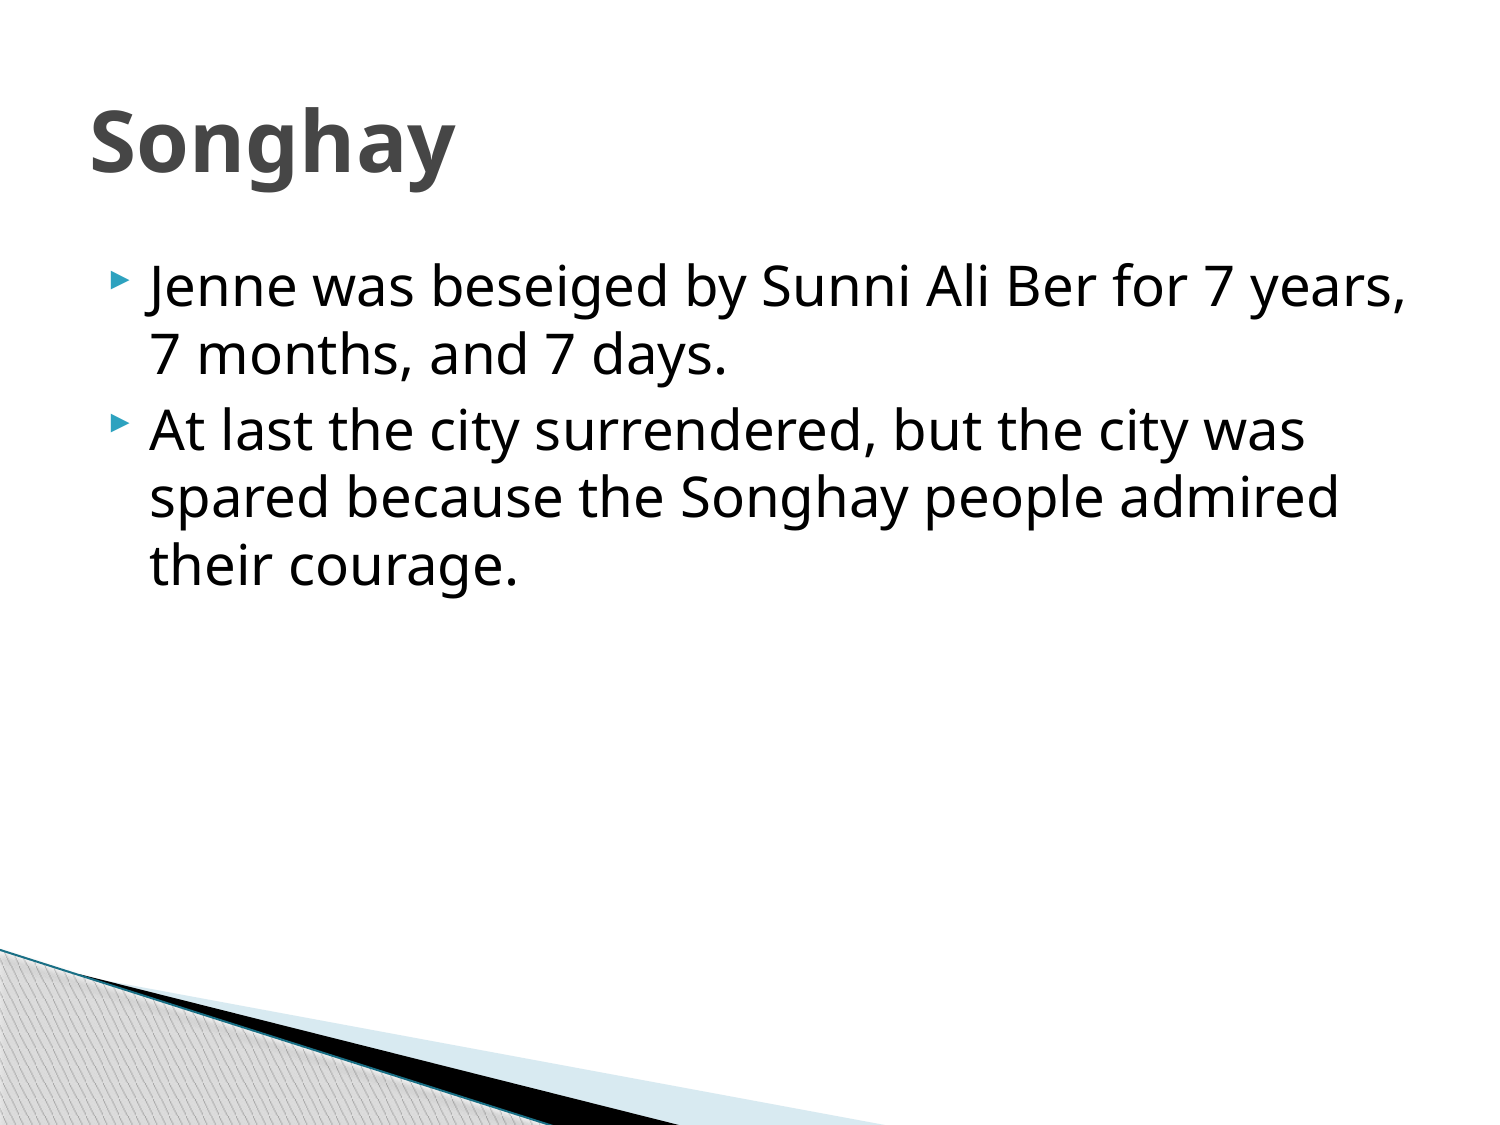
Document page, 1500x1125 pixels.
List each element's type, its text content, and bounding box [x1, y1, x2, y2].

title Songhay [75, 45, 1425, 233]
list Jenne was beseiged by Sunni Ali Ber for 7 years, 7 months, and 7 days. At last the city surrendered, but the city was spared because the Songhay people admired their courage. [75, 243, 1425, 986]
